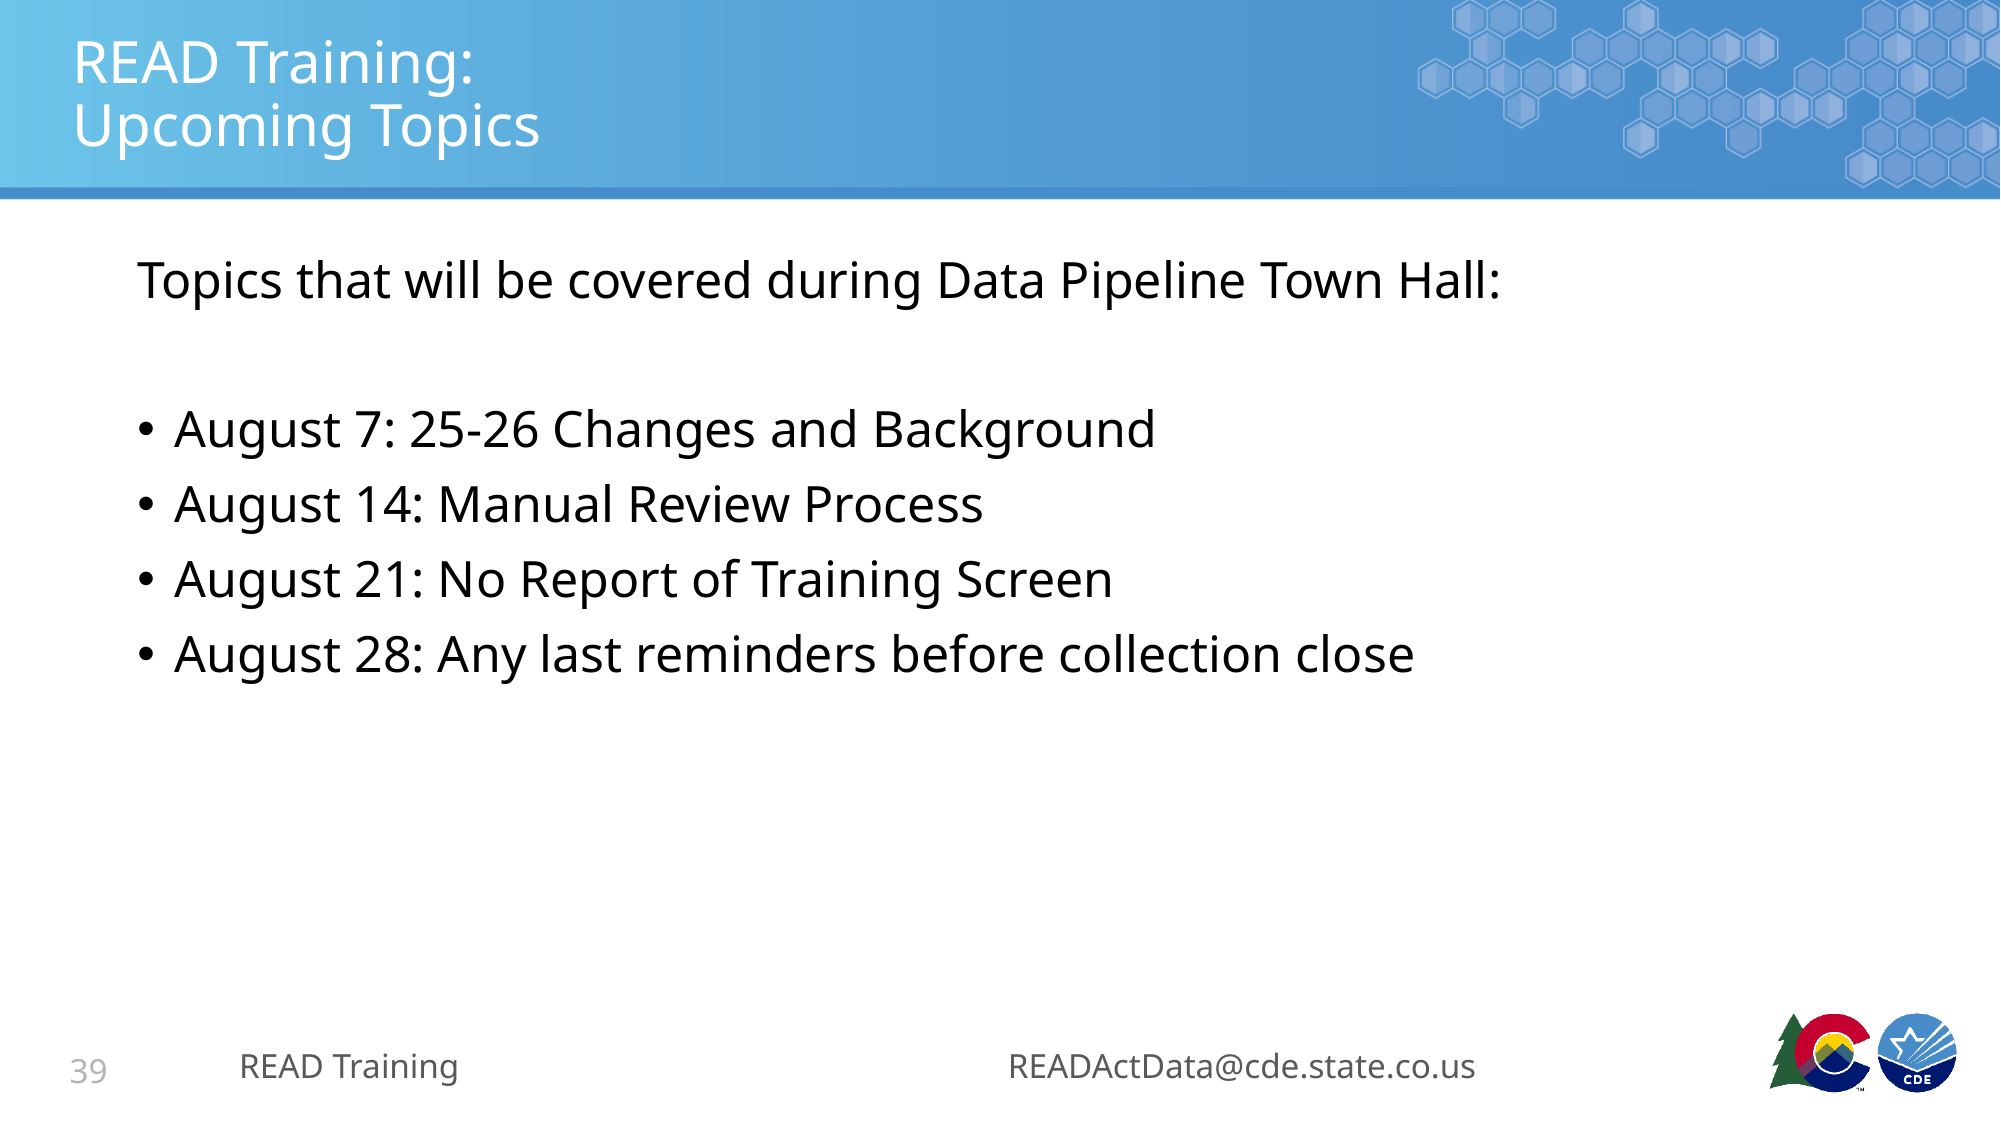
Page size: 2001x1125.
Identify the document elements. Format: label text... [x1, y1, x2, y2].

list READActData@cde.state.co.us [992, 1042, 1714, 1103]
list Topics that will be covered during Data Pipeline Town Hall: August 7: 25-26 Changes and Background August 14: Manual Review Process August 21: No Report of Training Screen August 28: Any last reminders before collection close [137, 254, 1863, 969]
slide_number 39 [54, 1042, 191, 1103]
picture [0, 0, 2000, 200]
title READ Training: Upcoming Topics [72, 33, 1396, 182]
picture [1768, 1012, 1957, 1093]
list READ Training [224, 1042, 960, 1103]
